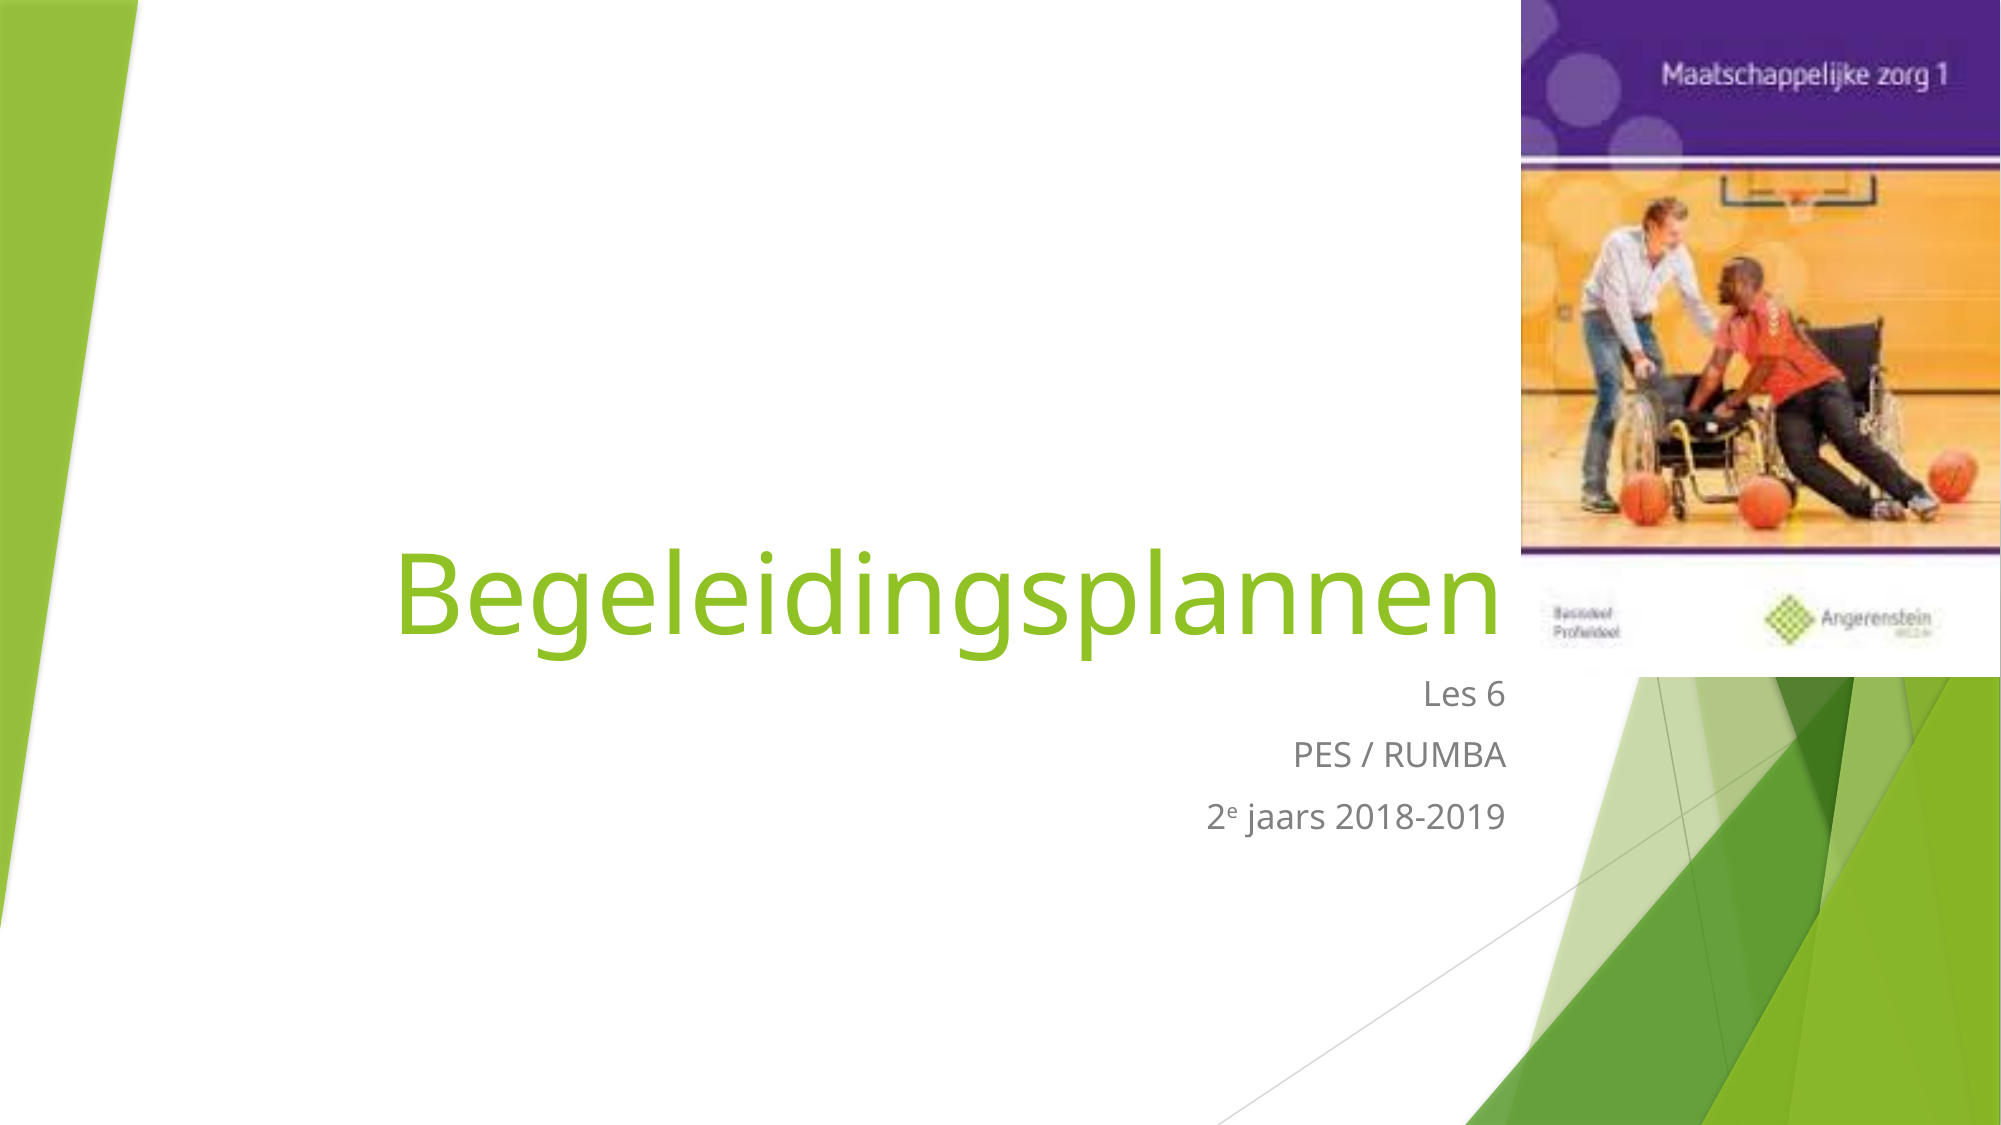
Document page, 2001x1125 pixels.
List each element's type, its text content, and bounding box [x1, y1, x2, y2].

title Begeleidingsplannen [247, 394, 1515, 664]
subtitle Les 6 PES / RUMBA 2e jaars 2018-2019 [247, 664, 1522, 845]
picture [1520, 0, 2000, 677]
